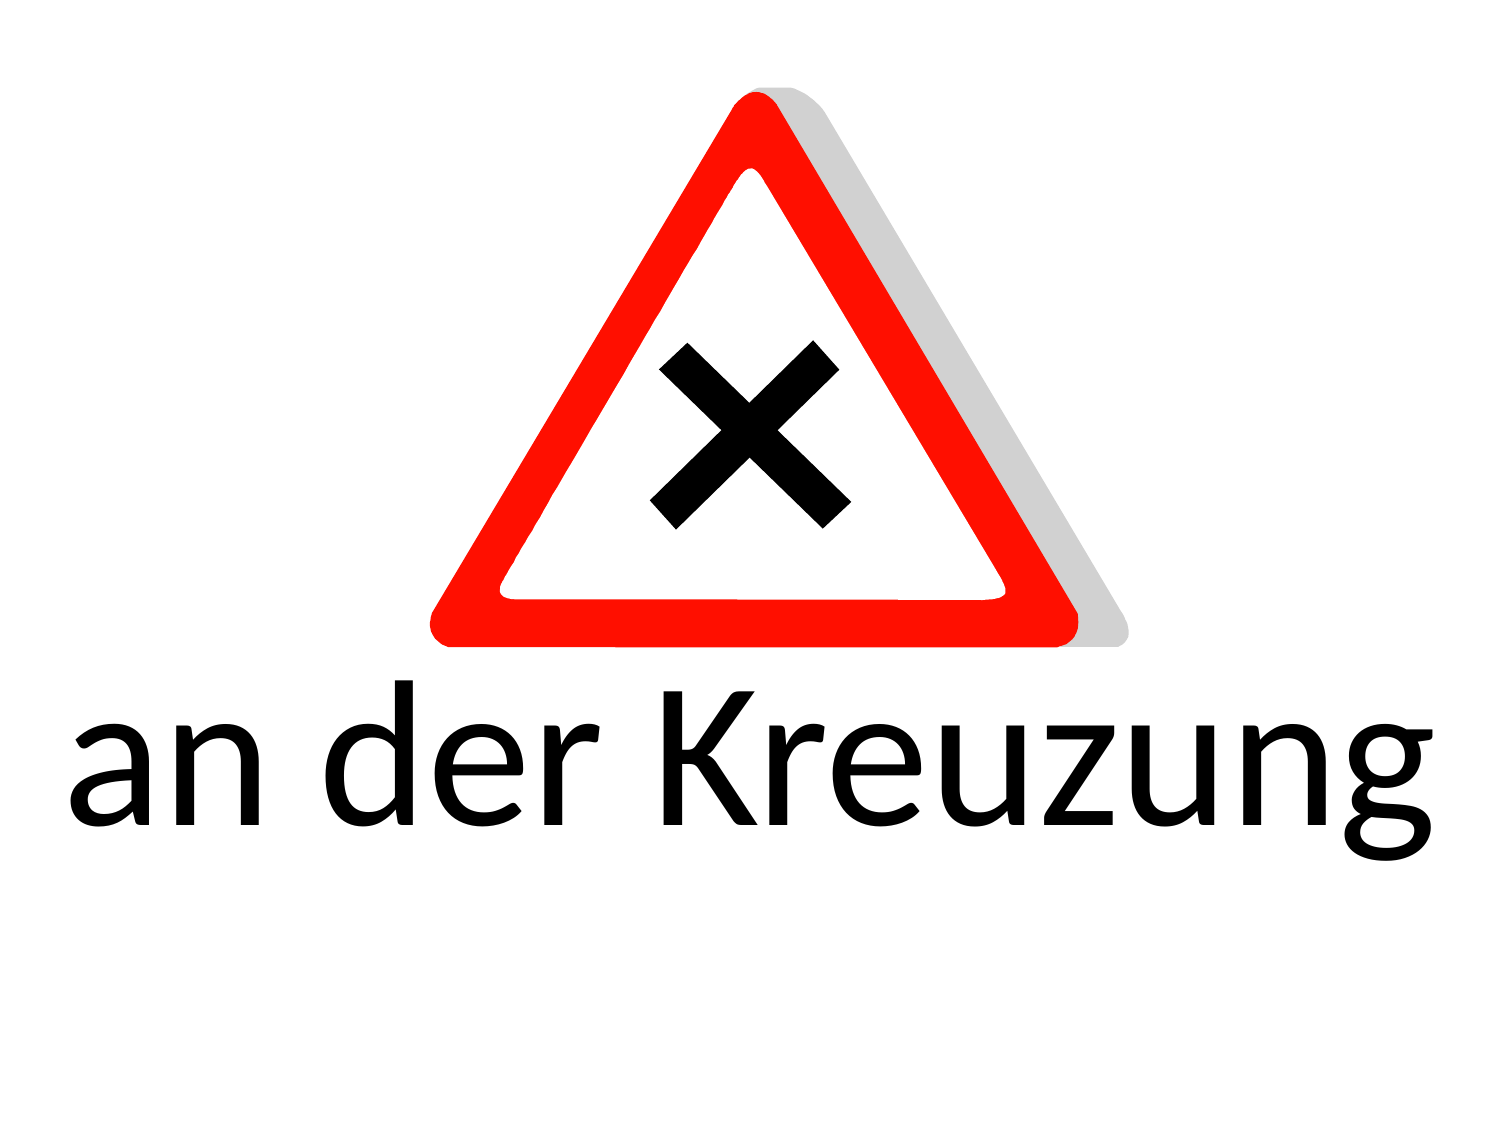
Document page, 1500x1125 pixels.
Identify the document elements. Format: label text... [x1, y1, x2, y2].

text_box an der Kreuzung [0, 609, 1500, 875]
picture [424, 87, 1134, 653]
